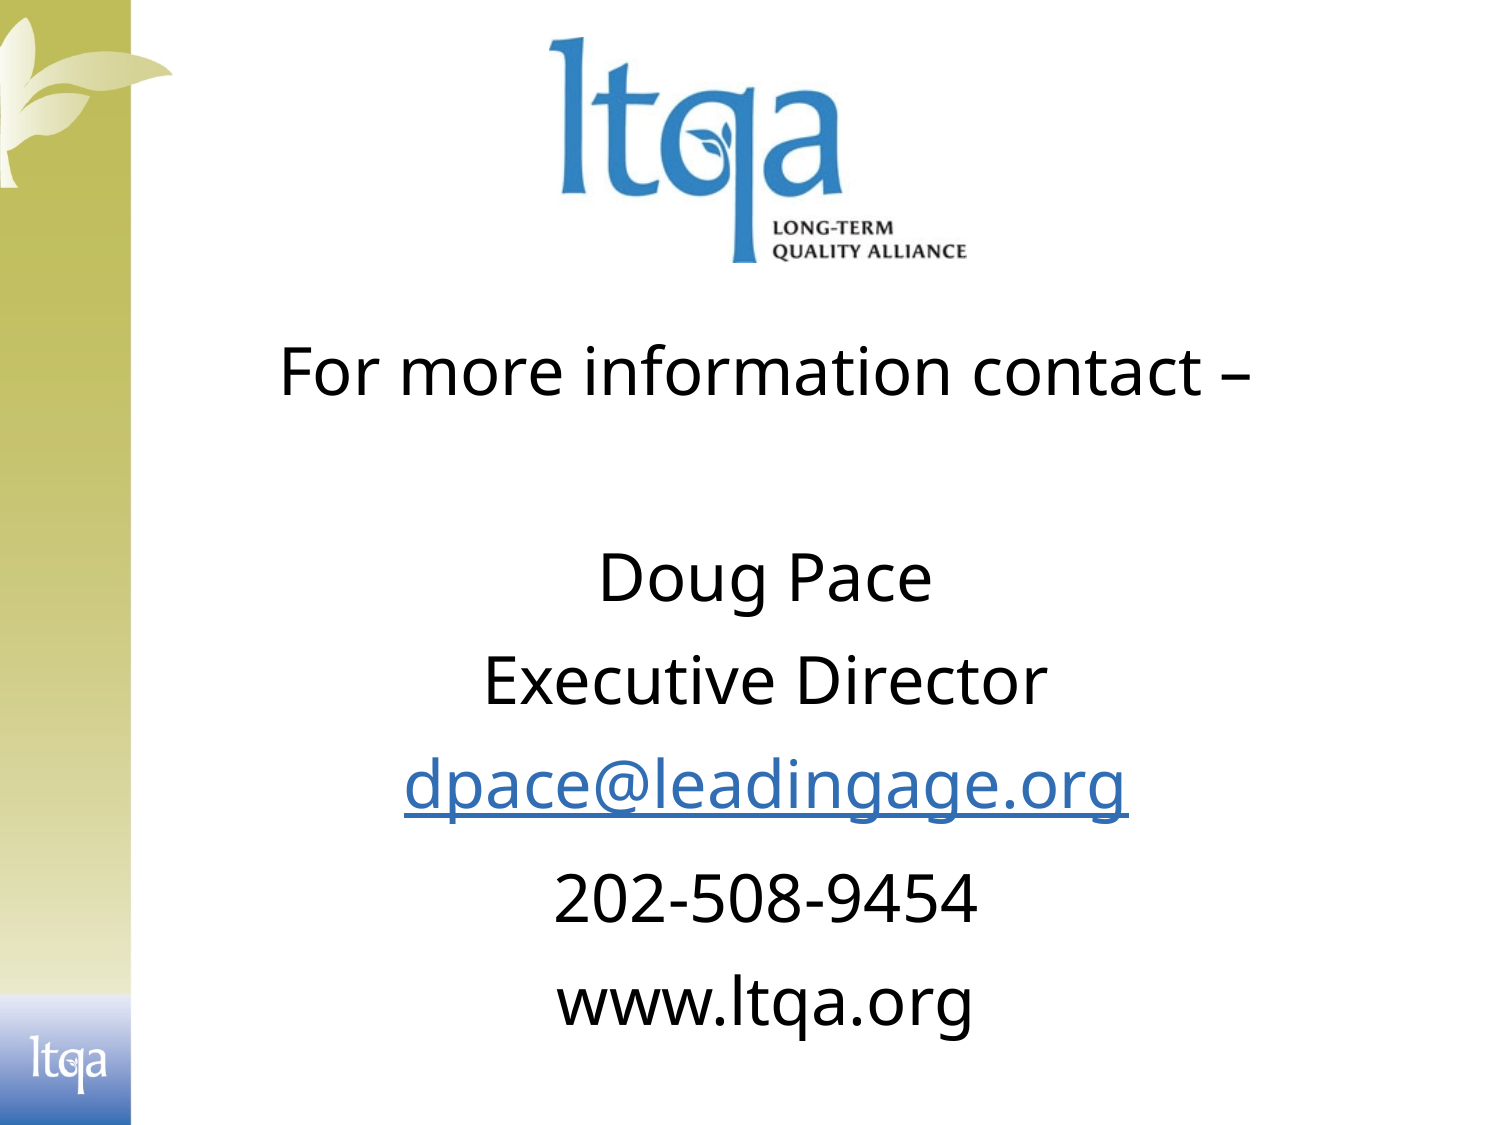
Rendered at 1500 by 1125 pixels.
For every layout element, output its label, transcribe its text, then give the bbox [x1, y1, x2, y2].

picture [549, 37, 967, 263]
list For more information contact – Doug Pace Executive Director dpace@leadingage.org 202-508-9454 www.ltqa.org [134, 224, 1398, 976]
picture [0, 0, 173, 1125]
